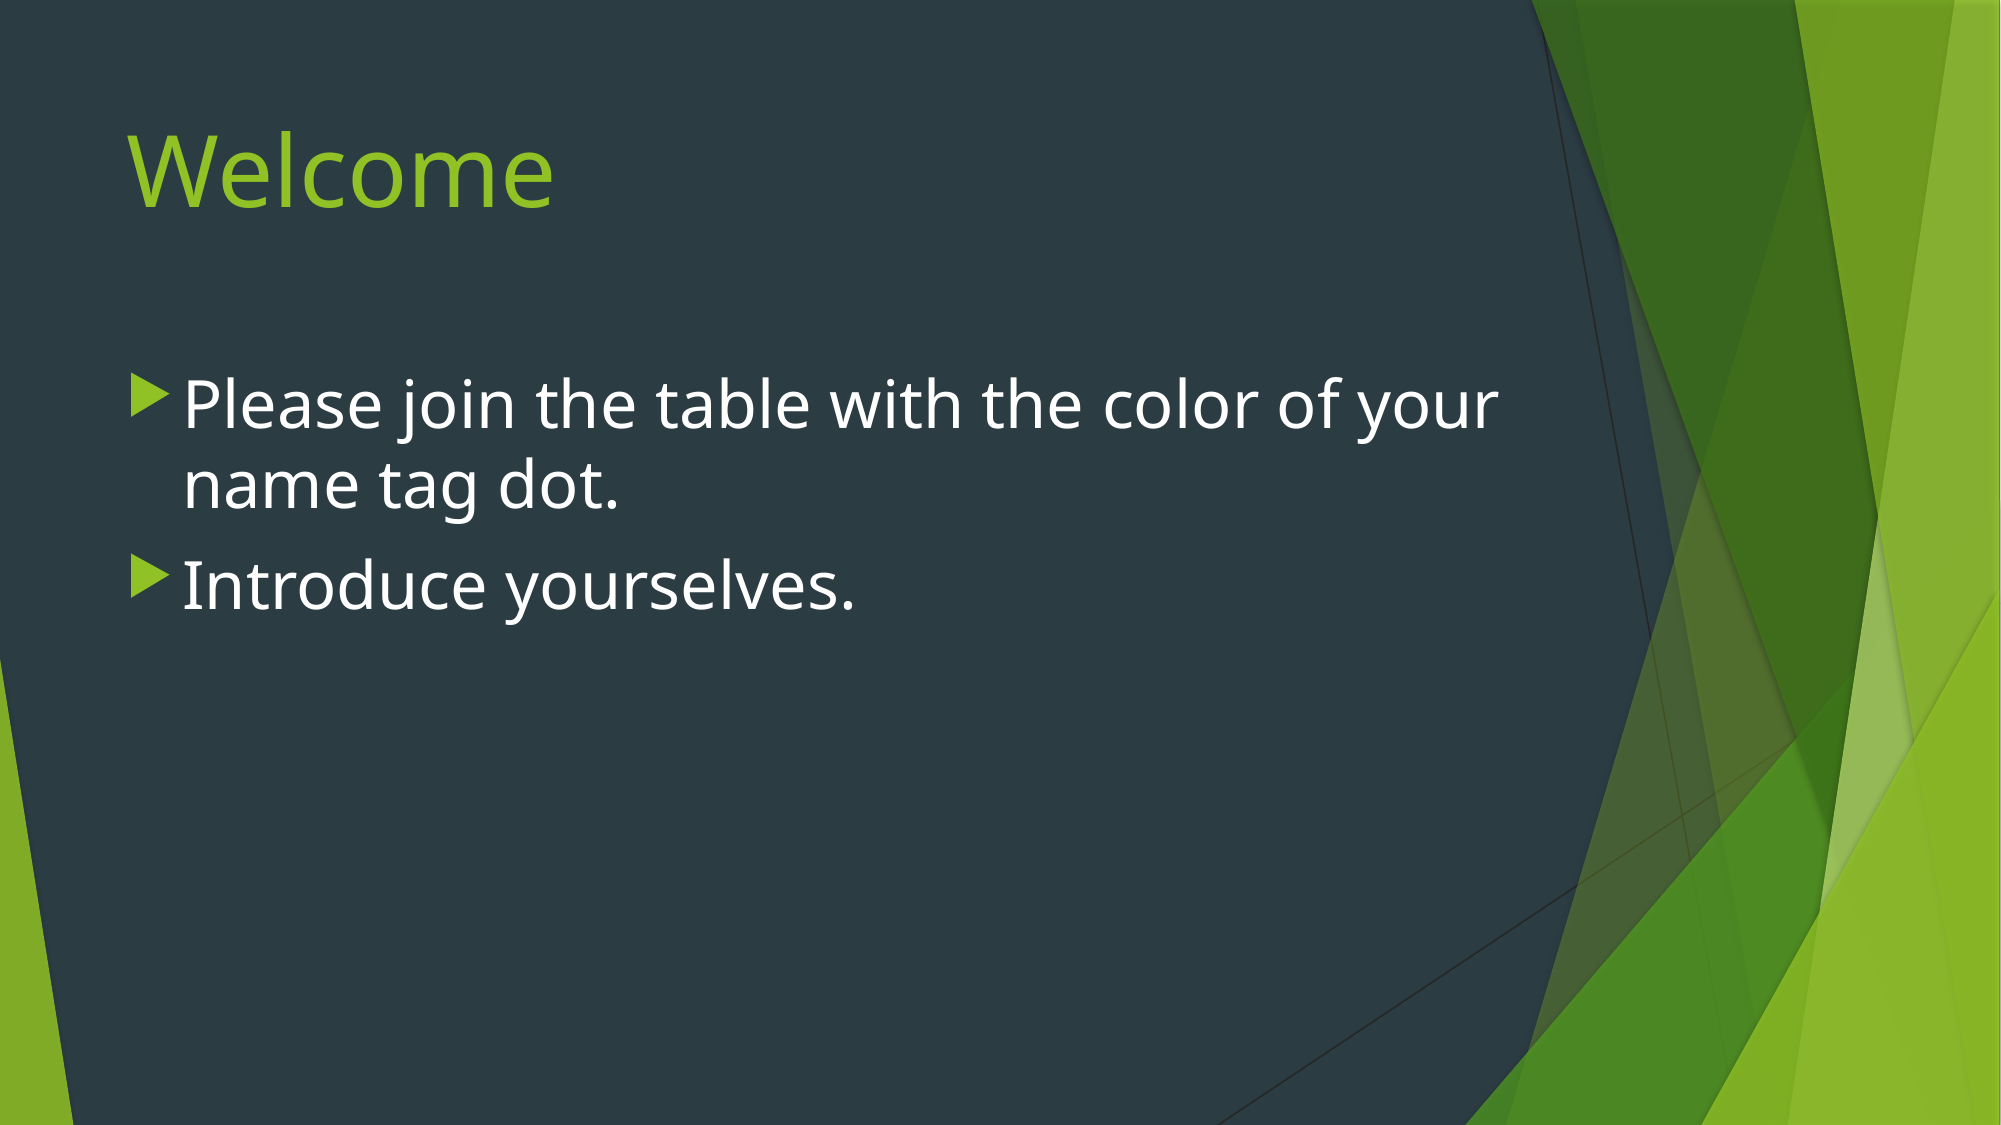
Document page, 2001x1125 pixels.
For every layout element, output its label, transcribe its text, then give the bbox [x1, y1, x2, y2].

list Please join the table with the color of your name tag dot. Introduce yourselves. [111, 354, 1522, 992]
title Welcome [111, 99, 1522, 317]
